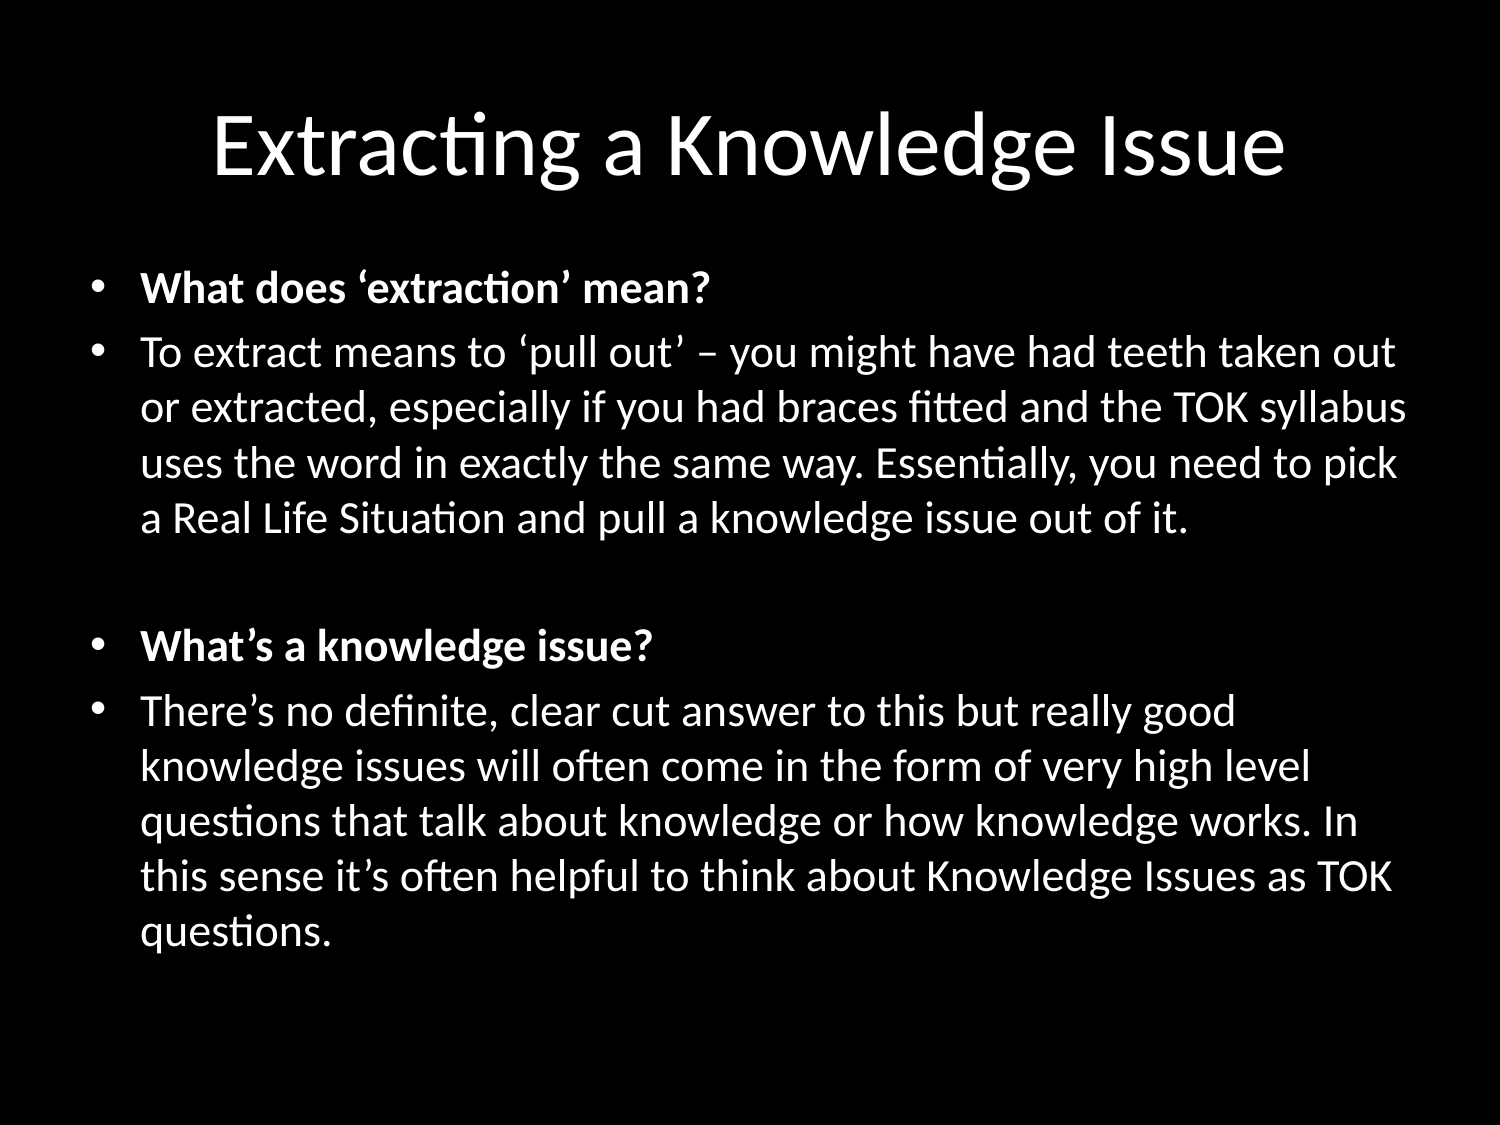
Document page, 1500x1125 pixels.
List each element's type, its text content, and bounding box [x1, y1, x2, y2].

list What does ‘extraction’ mean? To extract means to ‘pull out’ – you might have had teeth taken out or extracted, especially if you had braces fitted and the TOK syllabus uses the word in exactly the same way. Essentially, you need to pick a Real Life Situation and pull a knowledge issue out of it. What’s a knowledge issue? There’s no definite, clear cut answer to this but really good knowledge issues will often come in the form of very high level questions that talk about knowledge or how knowledge works. In this sense it’s often helpful to think about Knowledge Issues as TOK questions. [75, 249, 1425, 1005]
title Extracting a Knowledge Issue [75, 45, 1425, 233]
